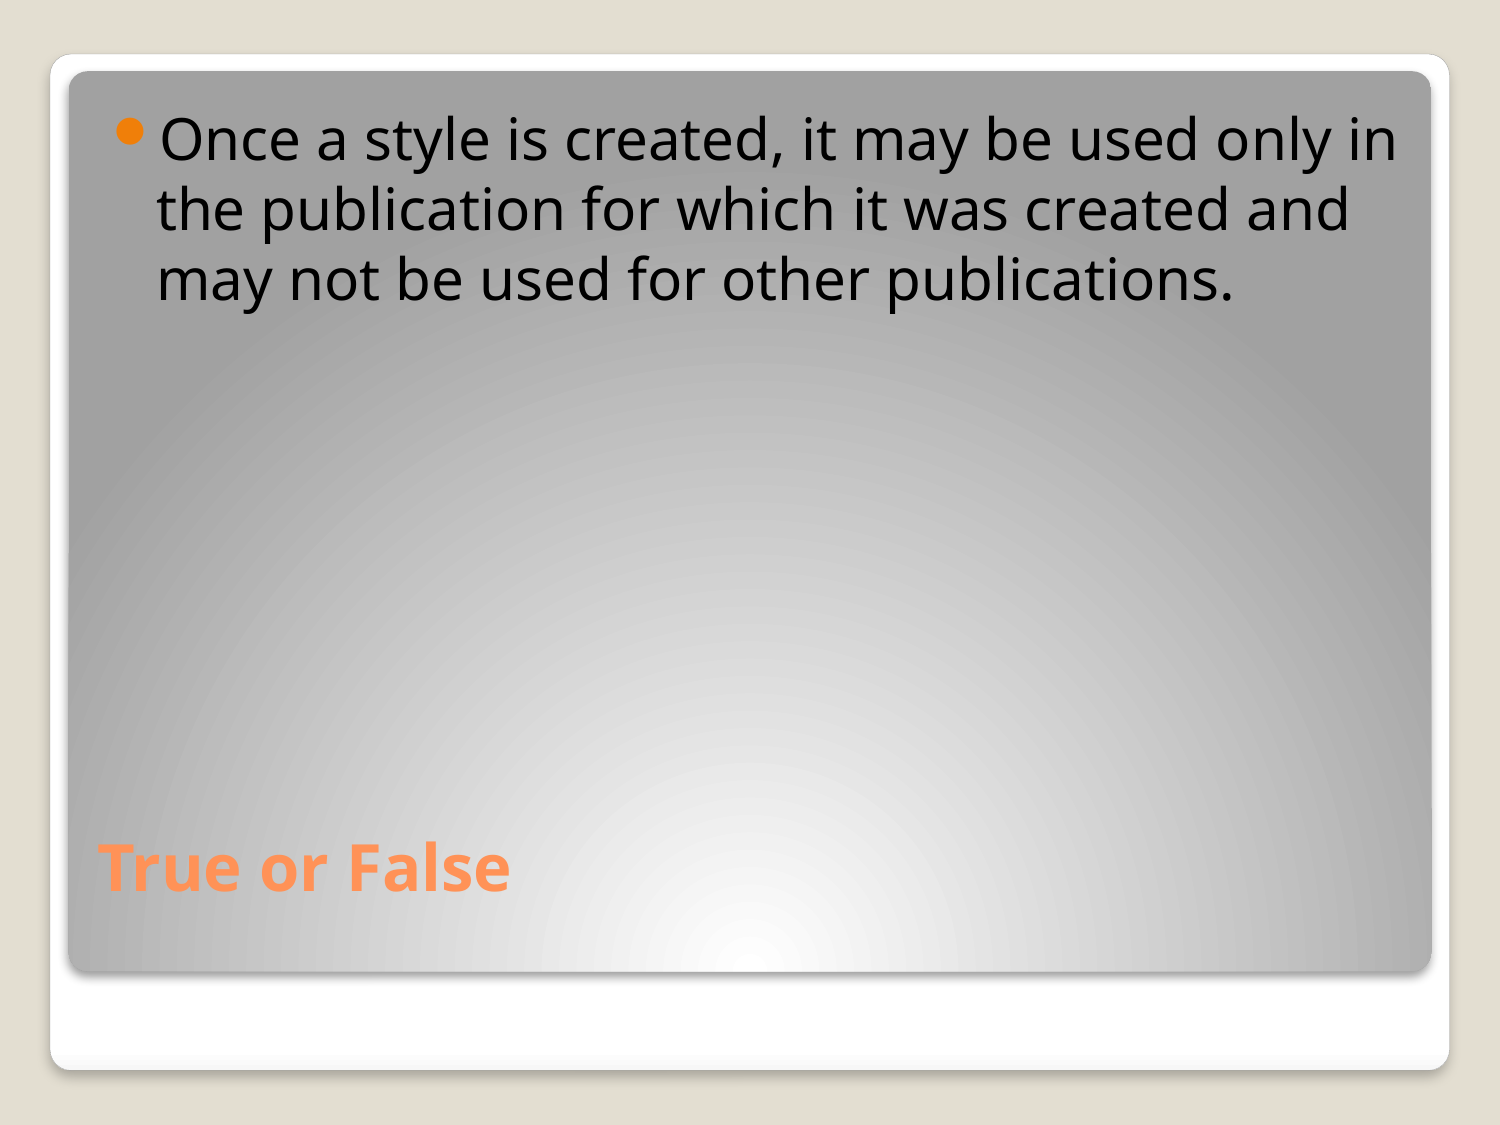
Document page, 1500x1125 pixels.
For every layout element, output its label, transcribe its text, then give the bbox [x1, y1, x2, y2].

title True or False [82, 817, 1425, 990]
list Once a style is created, it may be used only in the publication for which it was created and may not be used for other publications. [82, 86, 1425, 774]
